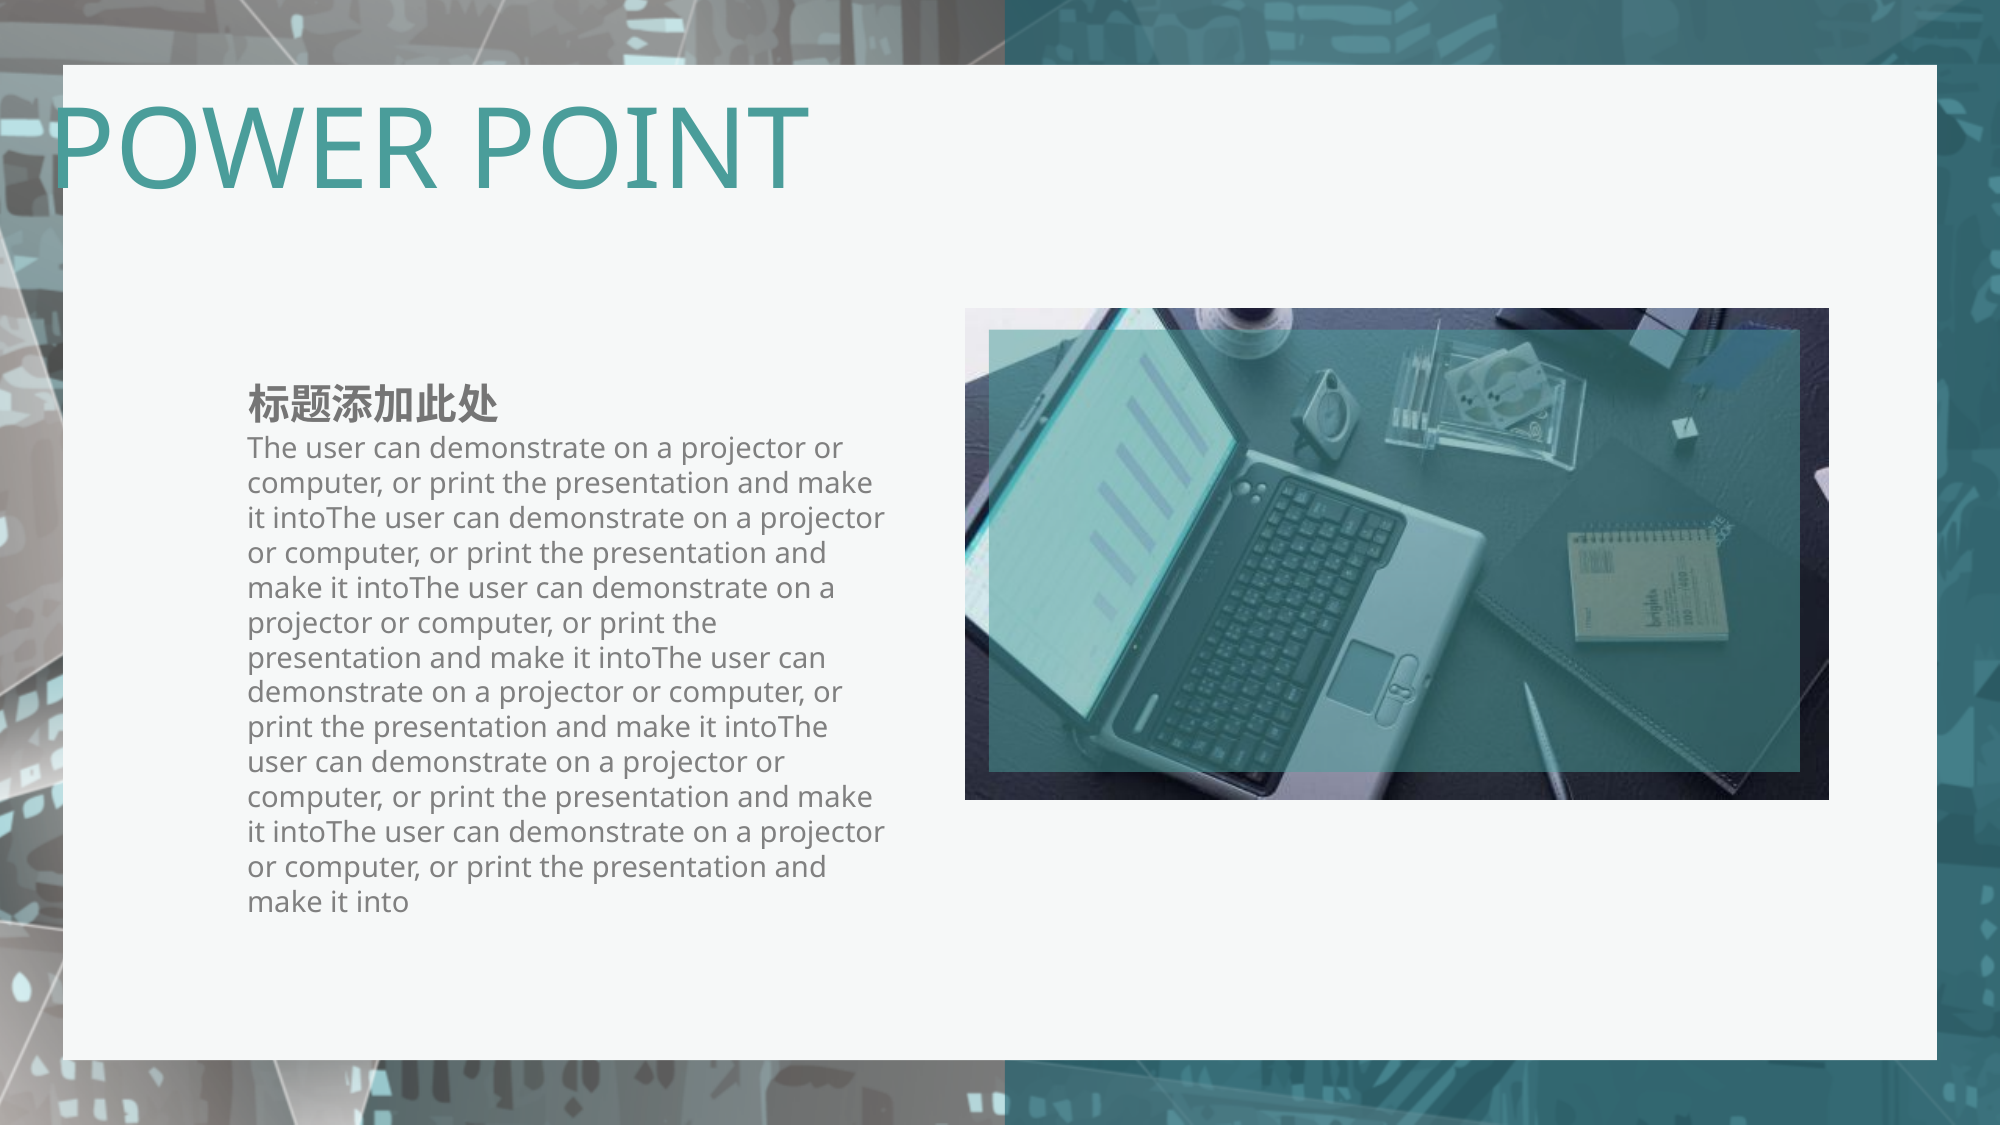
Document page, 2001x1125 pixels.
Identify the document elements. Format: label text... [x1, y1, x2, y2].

text_box POWER POINT [32, 68, 826, 219]
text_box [232, 369, 905, 755]
picture [965, 308, 1829, 800]
picture [0, 0, 1004, 1125]
